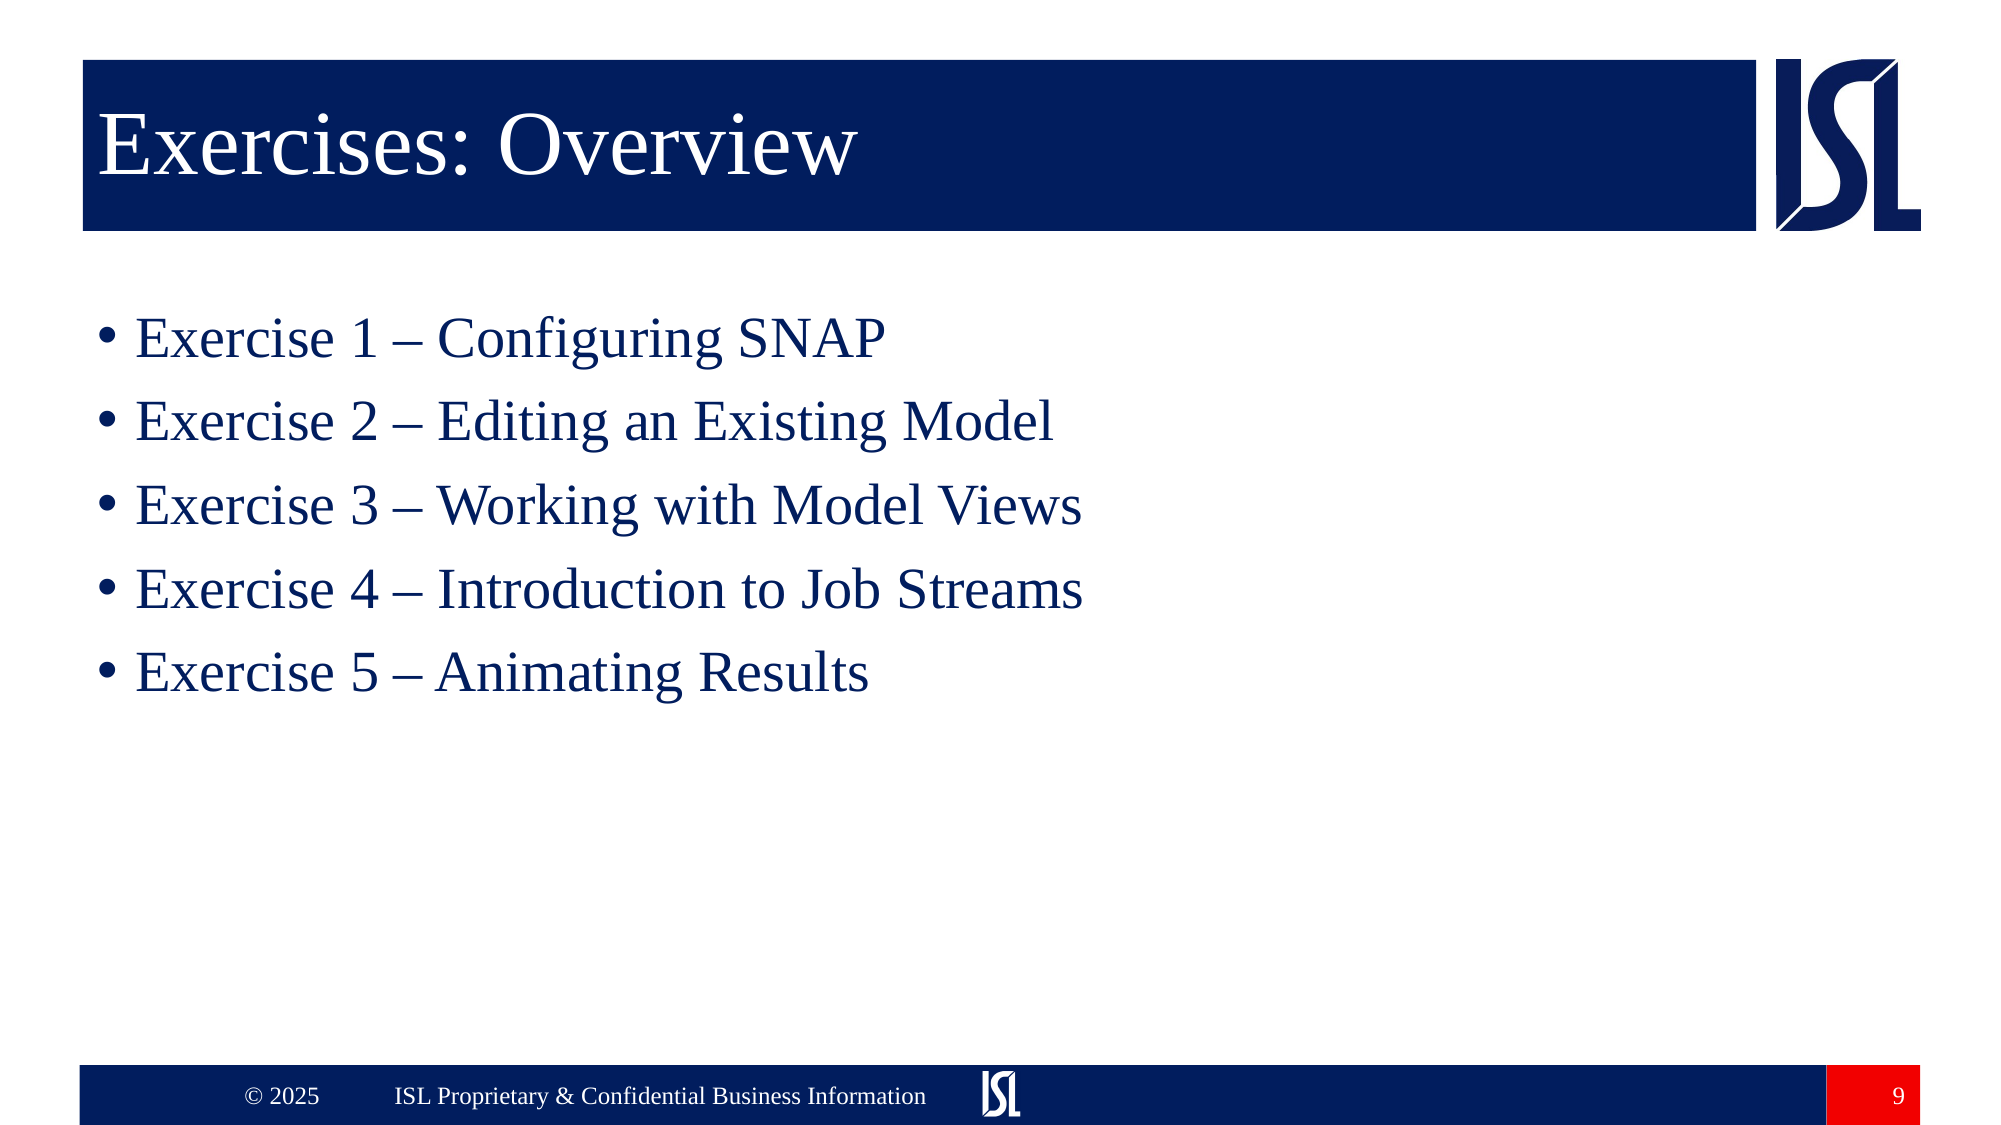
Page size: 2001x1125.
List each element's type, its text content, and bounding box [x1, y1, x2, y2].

picture [1776, 59, 1921, 231]
title Exercises: Overview [82, 59, 1757, 231]
slide_number 9 [1826, 1065, 1921, 1125]
list Exercise 1 – Configuring SNAP Exercise 2 – Editing an Existing Model Exercise 3 – Working with Model Views Exercise 4 – Introduction to Job Streams Exercise 5 – Animating Results [82, 299, 1921, 1014]
